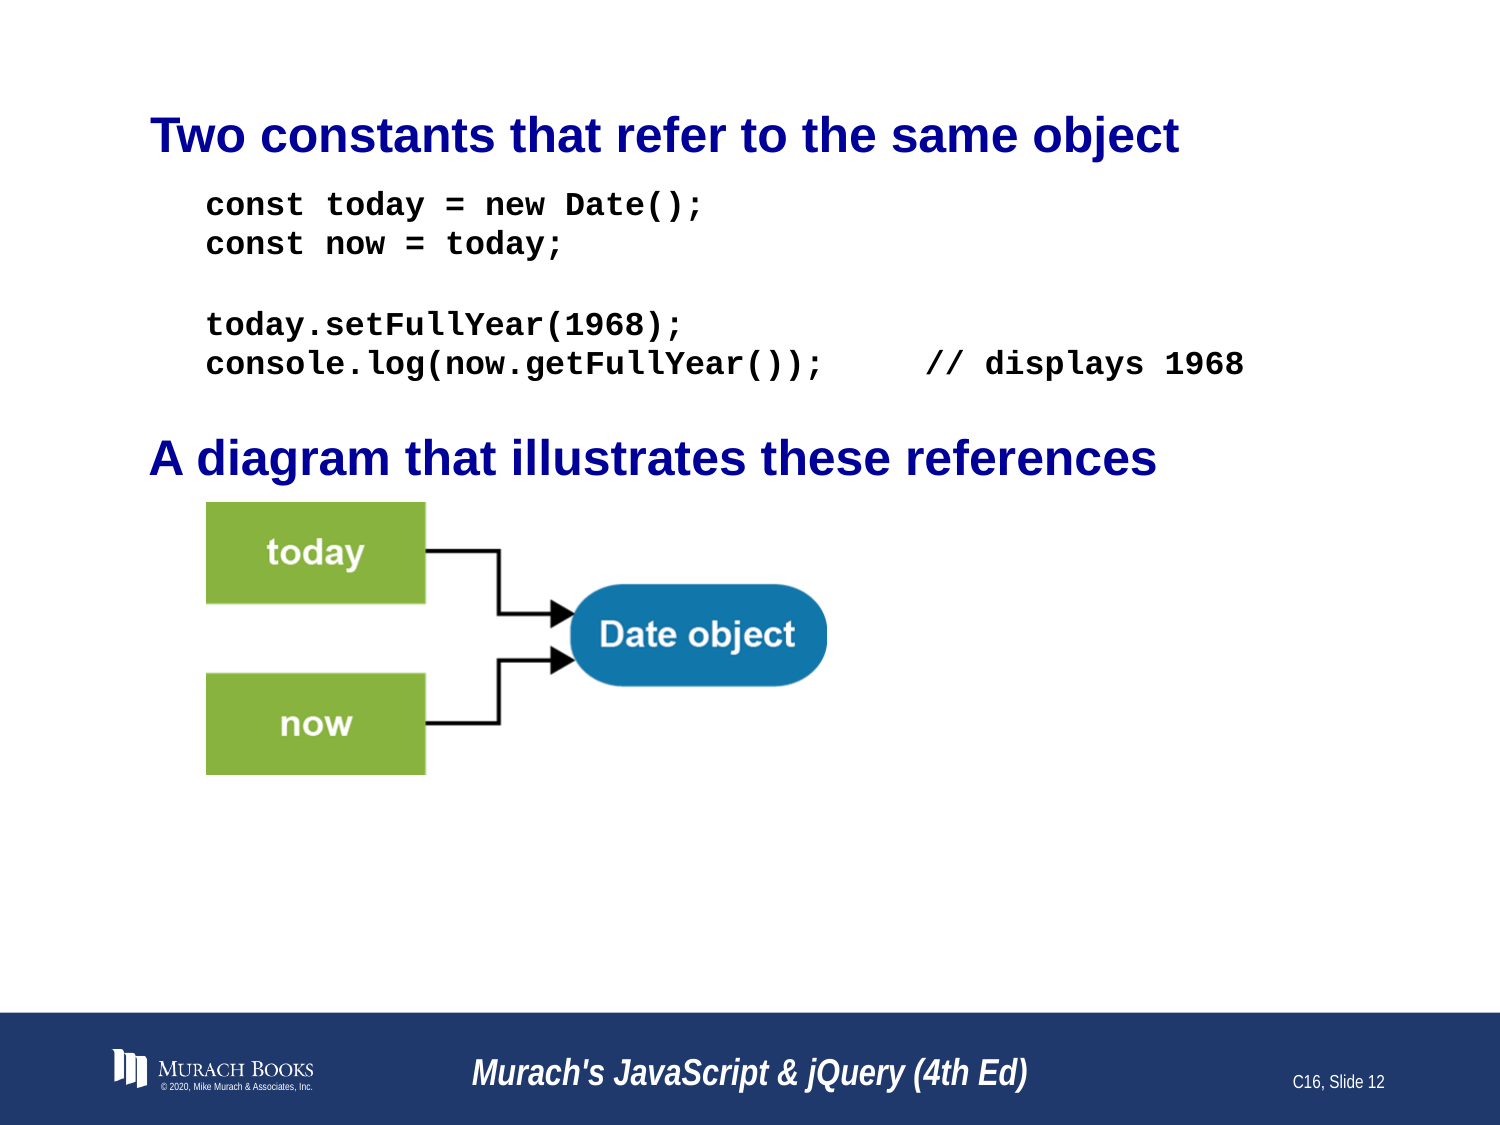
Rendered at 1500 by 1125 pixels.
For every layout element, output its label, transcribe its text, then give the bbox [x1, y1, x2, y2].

footer © 2020, Mike Murach & Associates, Inc. [12, 1025, 463, 1100]
title Two constants that refer to the same object [150, 102, 1350, 164]
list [206, 502, 828, 776]
slide_number Murach's JavaScript & jQuery (4th Ed) [463, 1025, 1050, 1100]
list const today = new Date(); const now = today; today.setFullYear(1968); console.log(now.getFullYear()); // displays 1968 A diagram that illustrates these references [133, 174, 1346, 538]
slide_number C16, Slide 12 [1087, 1025, 1400, 1100]
